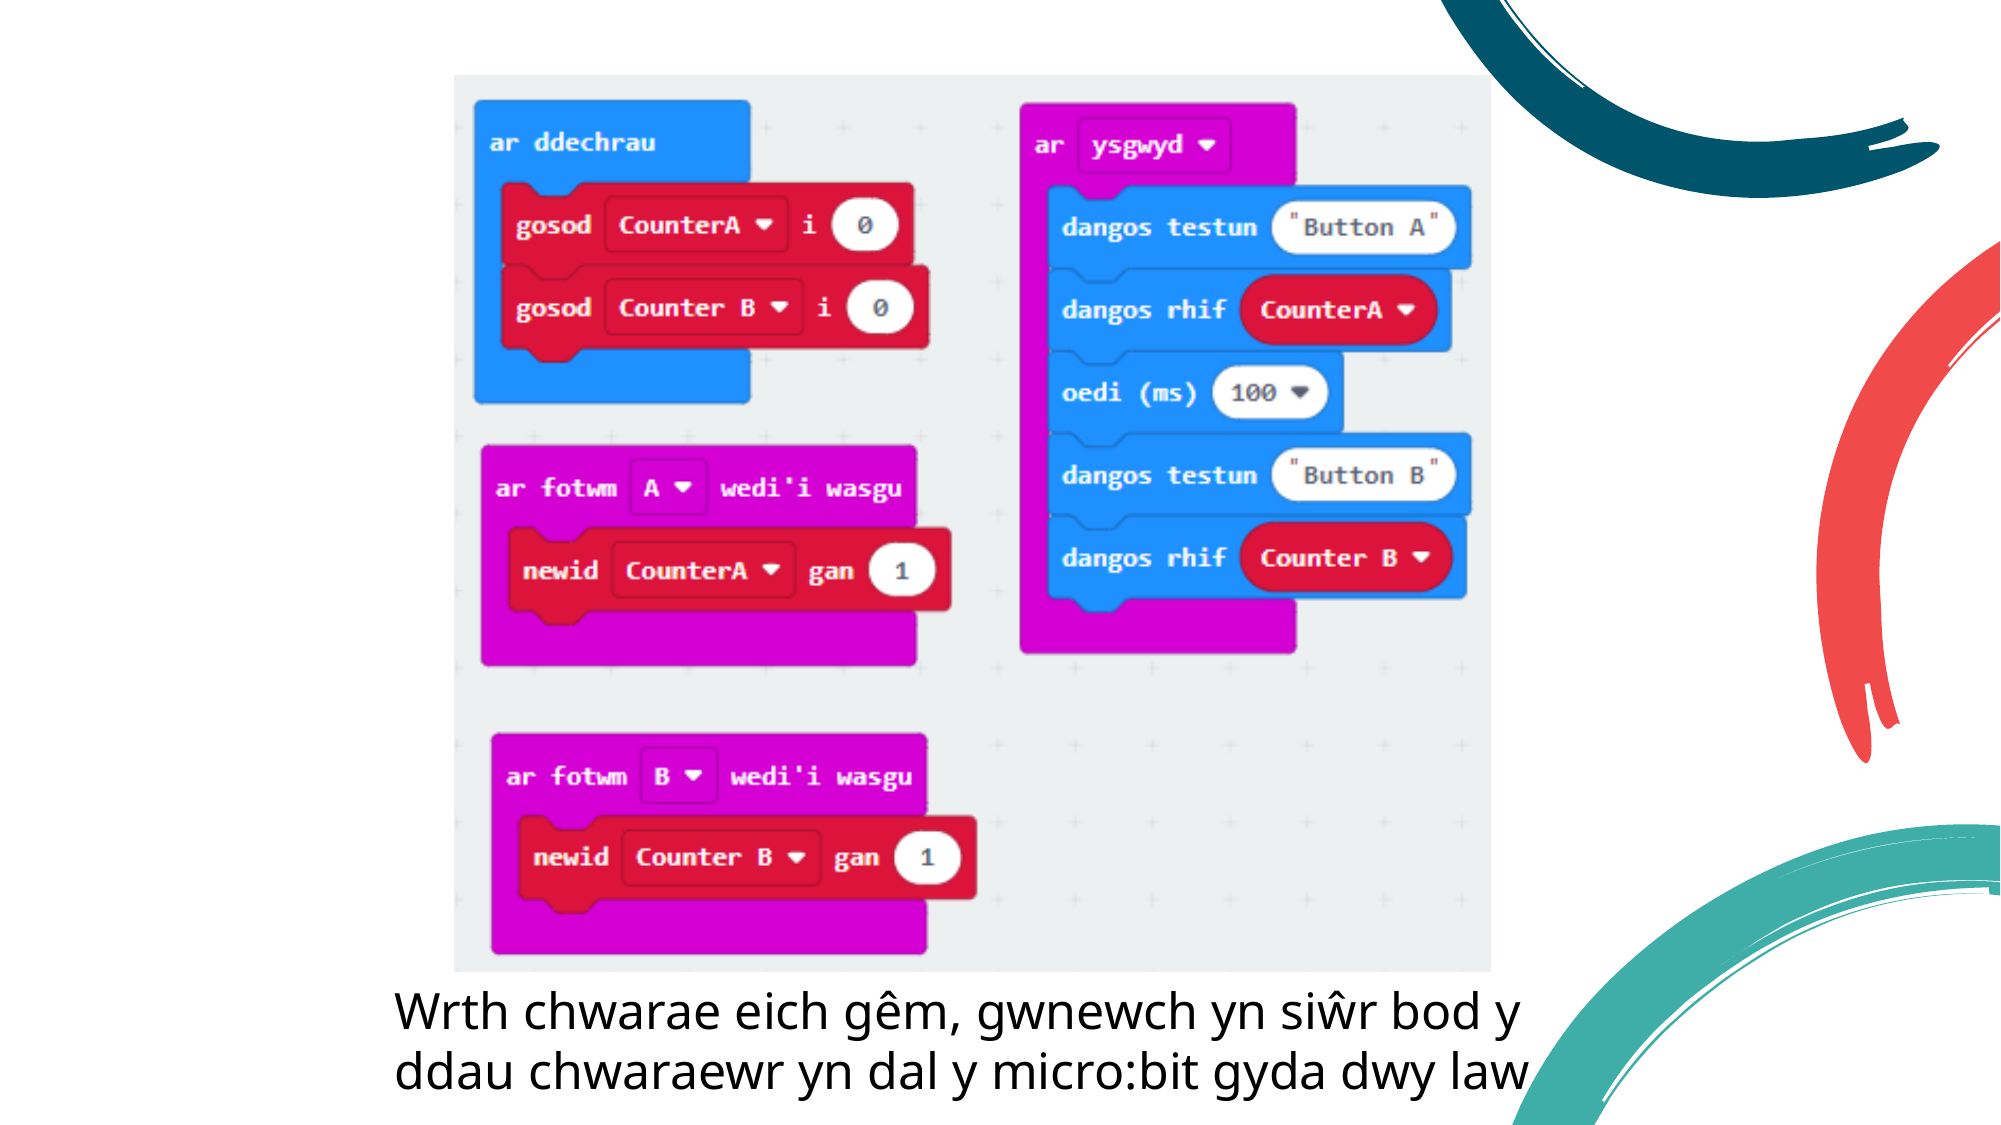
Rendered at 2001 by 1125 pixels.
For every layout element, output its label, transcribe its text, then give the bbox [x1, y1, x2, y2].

picture [454, 75, 1491, 972]
list Wrth chwarae eich gêm, gwnewch yn siŵr bod y ddau chwaraewr yn dal y micro:bit gyda dwy law [366, 971, 1579, 1125]
